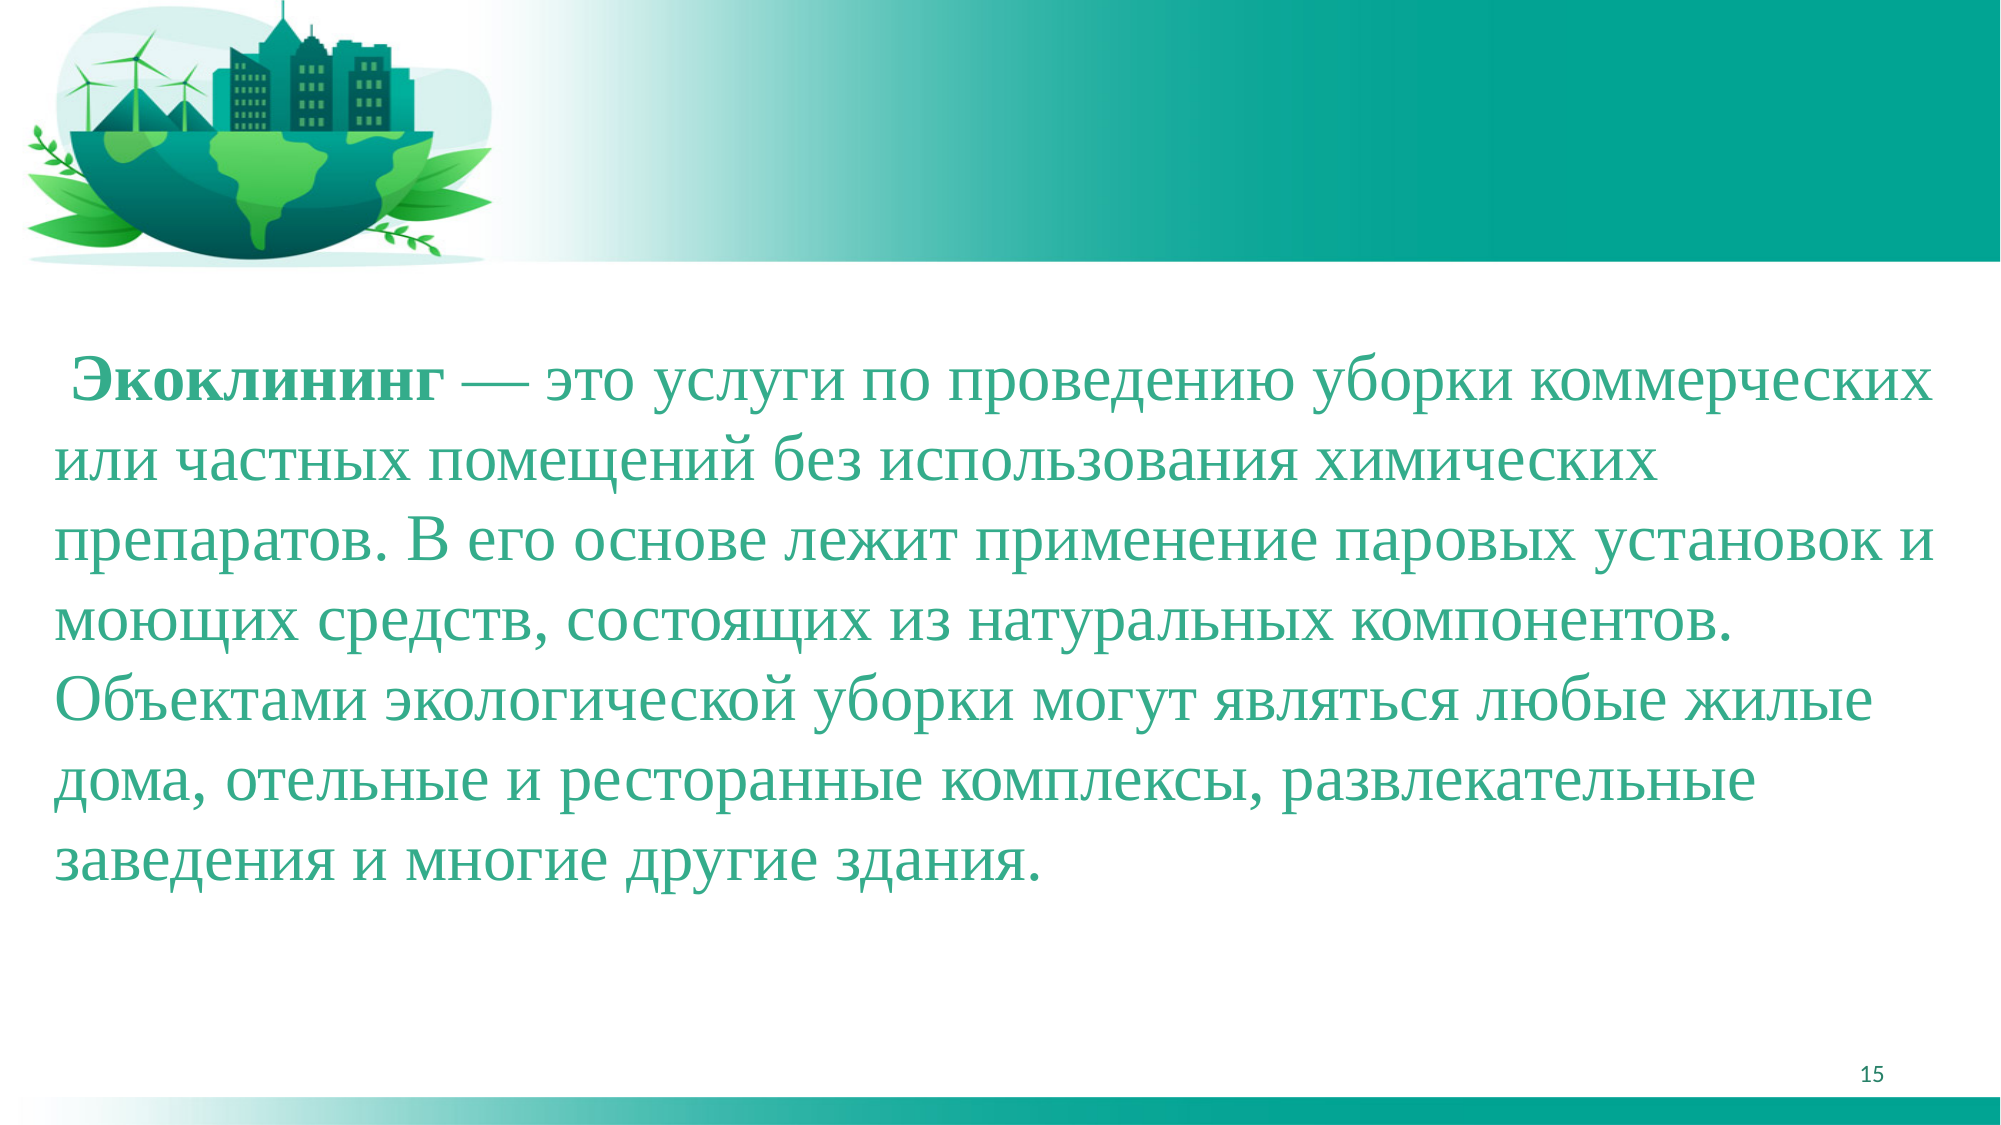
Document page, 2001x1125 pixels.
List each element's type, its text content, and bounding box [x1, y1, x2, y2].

slide_number 15 [1433, 1042, 1900, 1103]
list Экоклининг — это услуги по проведению уборки коммерческих или частных помещений без использования химических препаратов. В его основе лежит применение паровых установок и моющих средств, состоящих из натуральных компонентов. Объектами экологической уборки могут являться любые жилые дома, отельные и ресторанные комплексы, развлекательные заведения и многие другие здания. [39, 326, 1961, 1012]
picture [0, 0, 2001, 1125]
